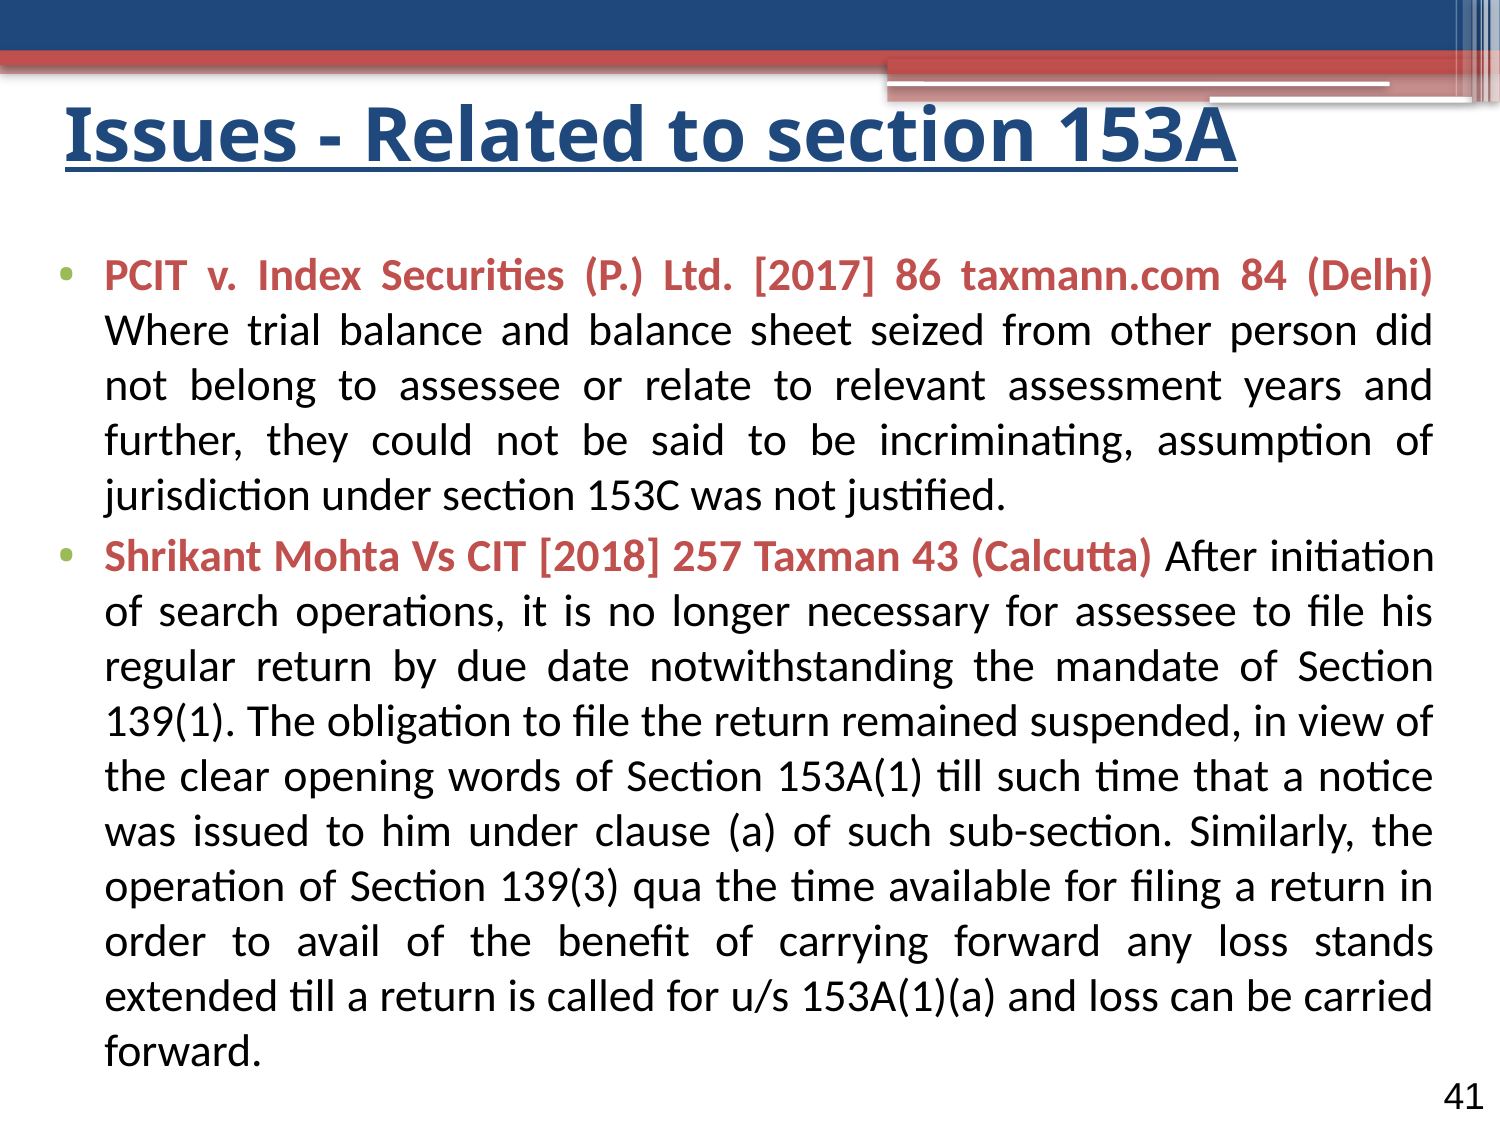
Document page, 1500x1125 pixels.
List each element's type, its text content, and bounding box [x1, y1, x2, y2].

slide_number 41 [1374, 1064, 1500, 1125]
title Issues - Related to section 153A [50, 62, 1425, 200]
list PCIT v. Index Securities (P.) Ltd. [2017] 86 taxmann.com 84 (Delhi) Where trial balance and balance sheet seized from other person did not belong to assessee or relate to relevant assessment years and further, they could not be said to be incriminating, assumption of jurisdiction under section 153C was not justified. Shrikant Mohta Vs CIT [2018] 257 Taxman 43 (Calcutta) After initiation of search operations, it is no longer necessary for assessee to file his regular return by due date notwithstanding the mandate of Section 139(1). The obligation to file the return remained suspended, in view of the clear opening words of Section 153A(1) till such time that a notice was issued to him under clause (a) of such sub-section. Similarly, the operation of Section 139(3) qua the time available for filing a return in order to avail of the benefit of carrying forward any loss stands extended till a return is called for u/s 153A(1)(a) and loss can be carried forward. [24, 237, 1450, 1100]
